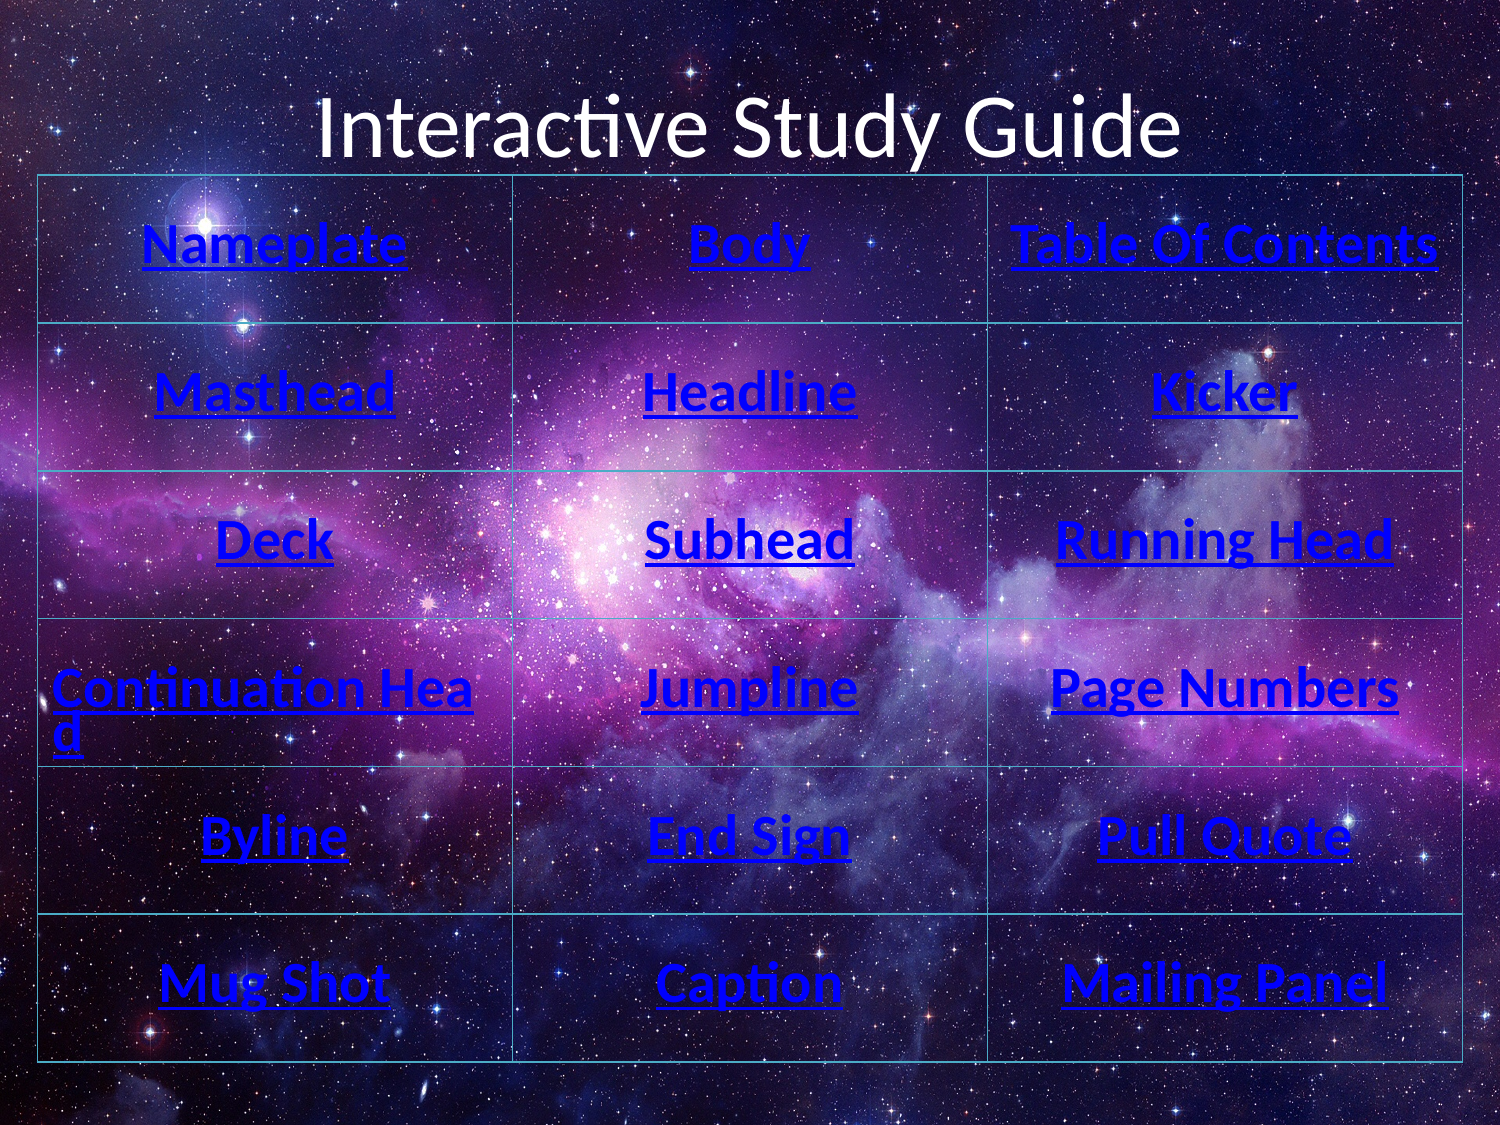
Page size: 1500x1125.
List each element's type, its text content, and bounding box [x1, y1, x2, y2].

table_cell Masthead [38, 324, 512, 470]
table_header Nameplate [38, 176, 512, 322]
table_cell Byline [38, 767, 512, 913]
table_cell Pull Quote [988, 767, 1462, 913]
table_cell Kicker [988, 324, 1462, 470]
picture [0, 0, 1500, 1125]
table_cell Page Numbers [988, 619, 1462, 766]
table_cell Caption [513, 915, 987, 1061]
table_cell Deck [38, 472, 512, 618]
title Interactive Study Guide [112, 0, 1388, 174]
table_cell End Sign [513, 767, 987, 913]
table_cell Mailing Panel [988, 915, 1462, 1061]
table_cell Mug Shot [38, 915, 512, 1061]
table_header Body [513, 176, 987, 322]
table_cell Continuation Head [38, 619, 512, 766]
table_cell Subhead [513, 472, 987, 618]
table_cell Headline [513, 324, 987, 470]
table_header Table Of Contents [988, 176, 1462, 322]
table_cell Jumpline [513, 619, 987, 766]
table_cell Running Head [988, 472, 1462, 618]
